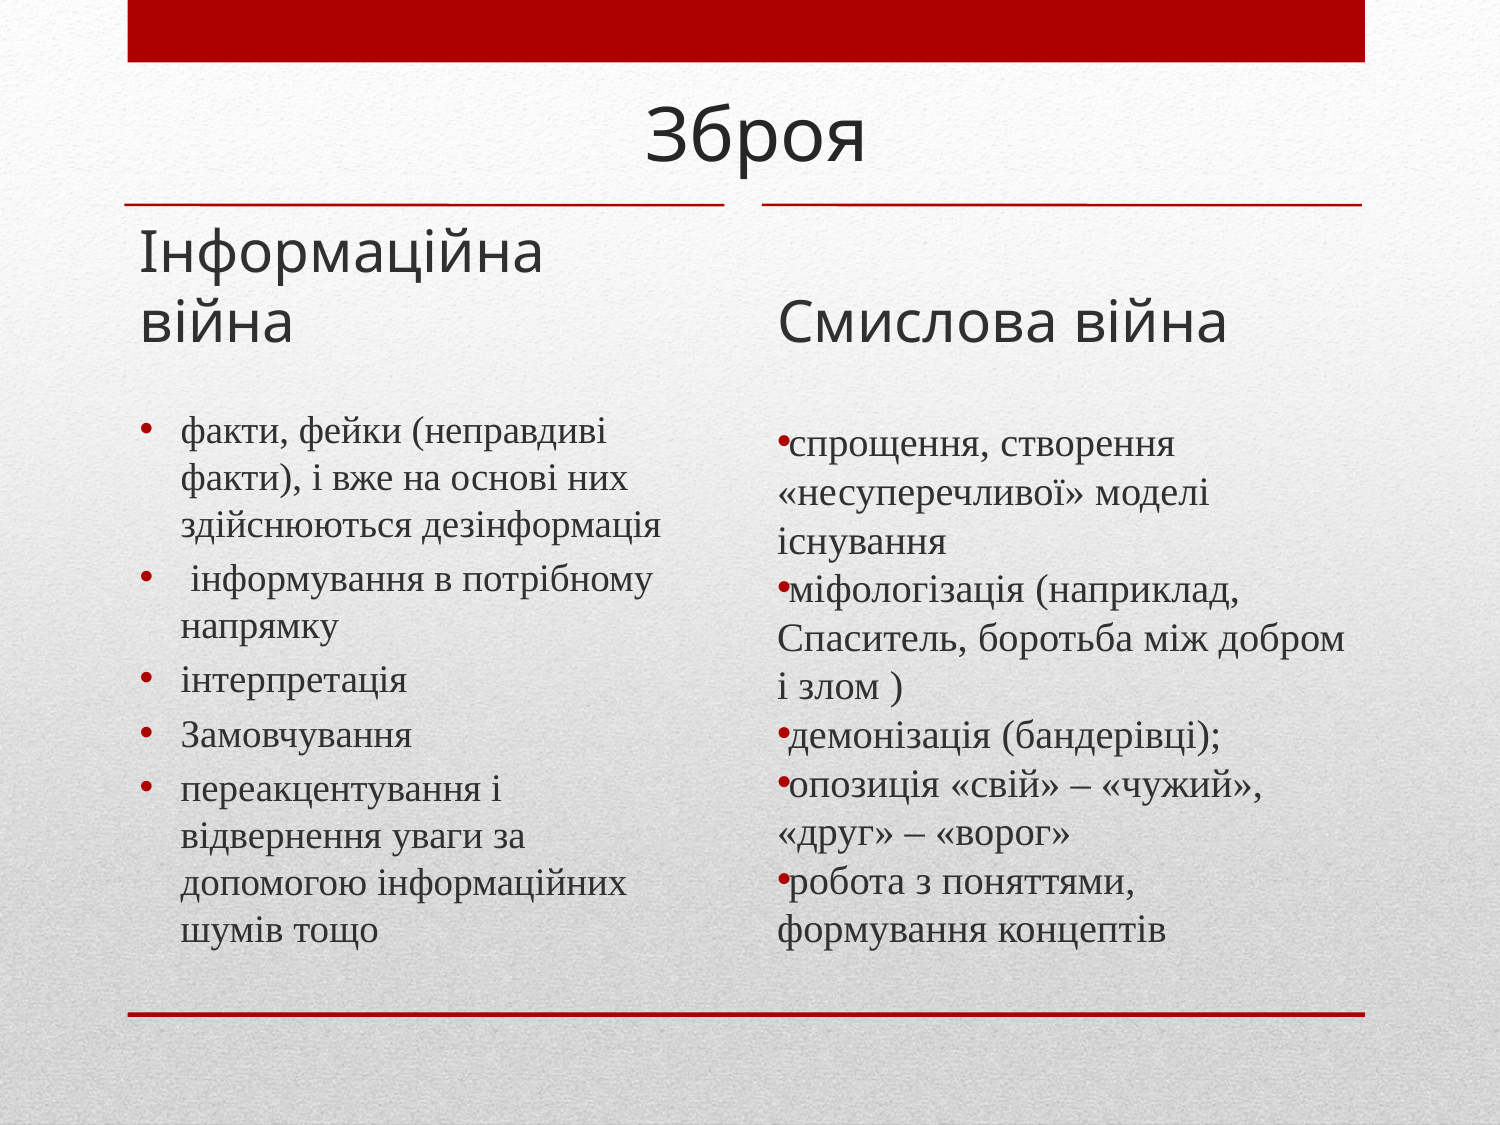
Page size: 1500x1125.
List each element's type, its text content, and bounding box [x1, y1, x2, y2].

list Інформаційна війна [124, 267, 725, 362]
title Зброя [147, 78, 1367, 185]
list факти, фейки (неправдиві факти), і вже на основі них здійснюються дезінформація інформування в потрібному напрямку інтерпретація Замовчування переакцентування і відвернення уваги за допомогою інформаційних шумів тощо [124, 397, 725, 965]
list спрощення, створення «несуперечливої» моделі існування міфологізація (наприклад, Спаситель, боротьба між добром і злом ) демонізація (бандерівці); опозиція «свій» – «чужий», «друг» – «ворог» робота з поняттями, формування концептів [761, 408, 1362, 965]
list Смислова війна [761, 243, 1362, 362]
